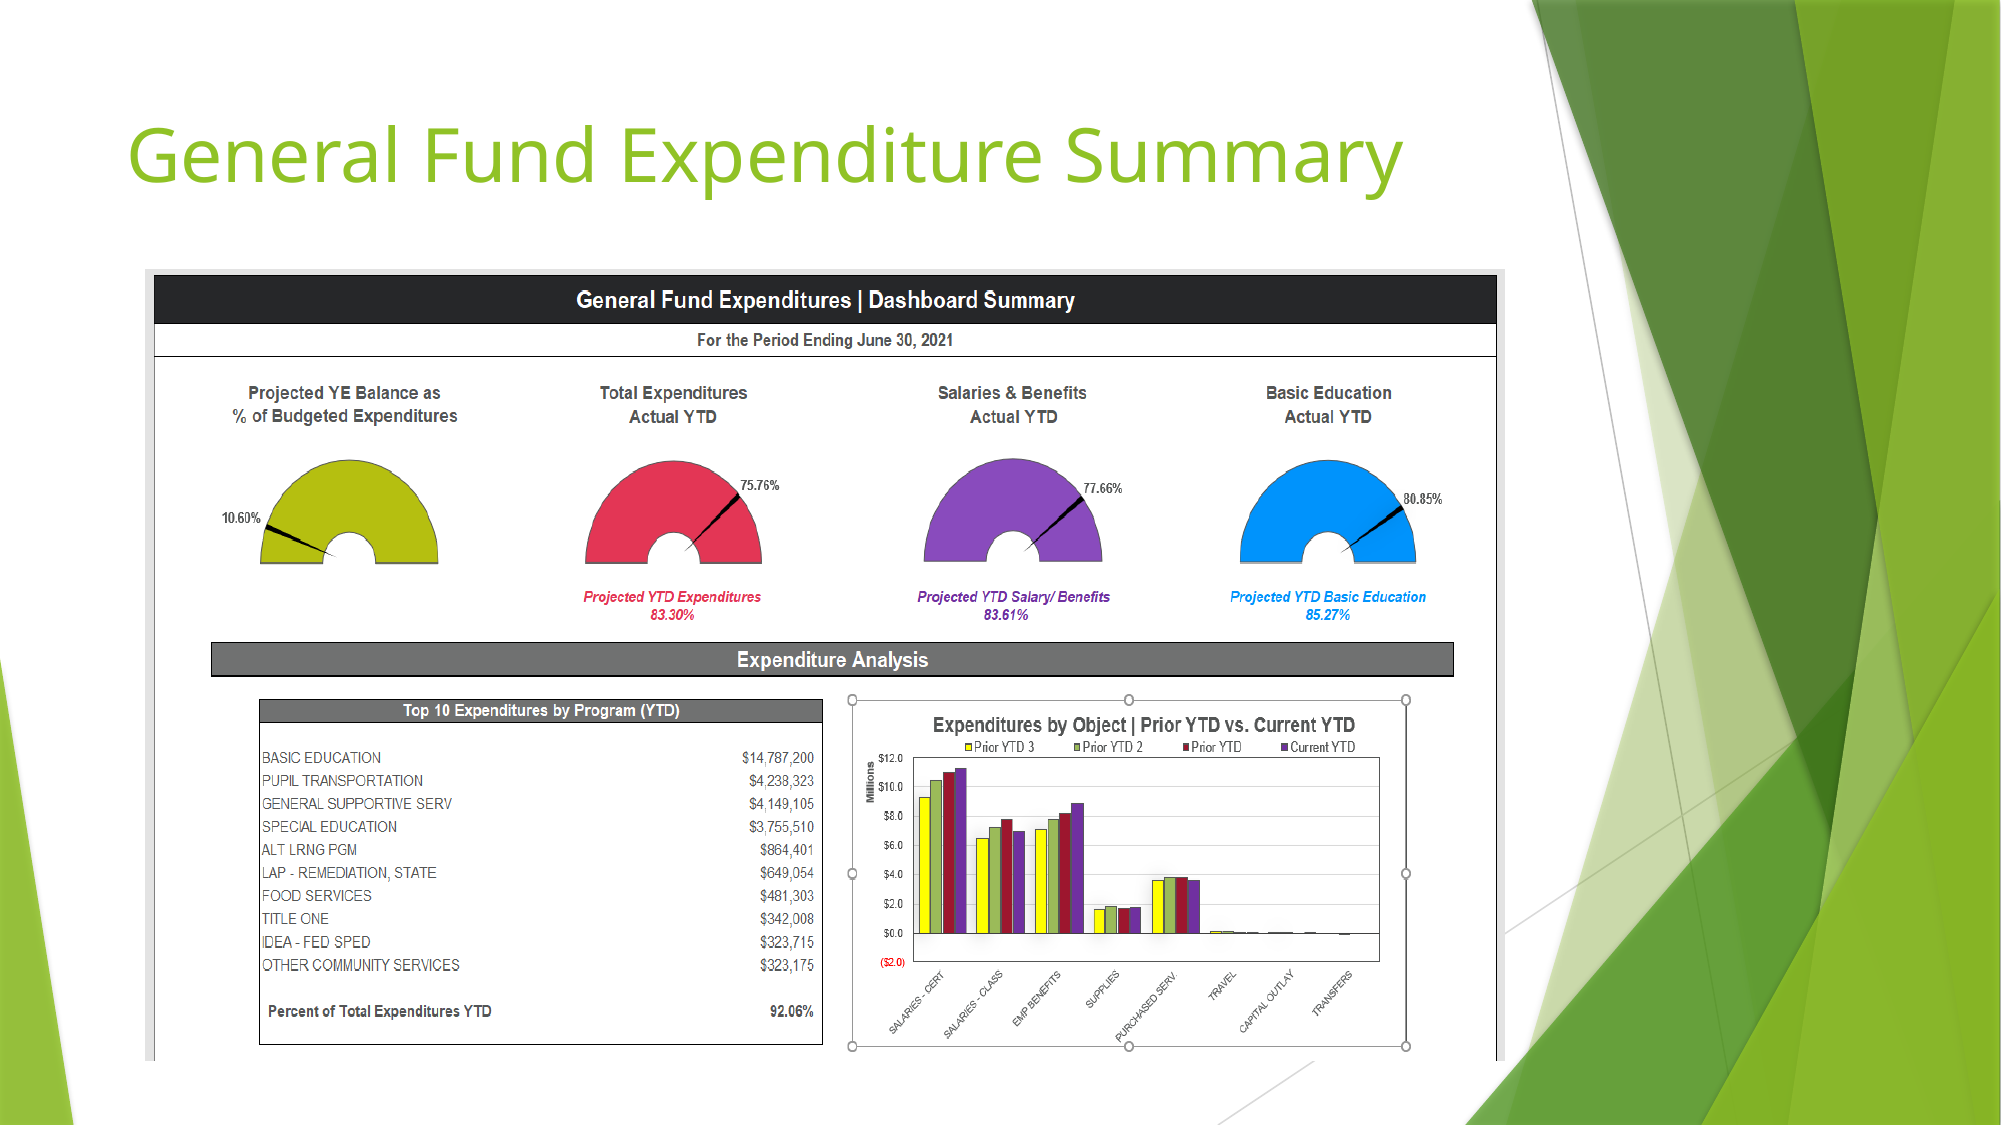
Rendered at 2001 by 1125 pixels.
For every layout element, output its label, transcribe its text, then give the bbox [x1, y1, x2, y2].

title General Fund Expenditure Summary [111, 99, 1522, 317]
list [145, 269, 1505, 1062]
